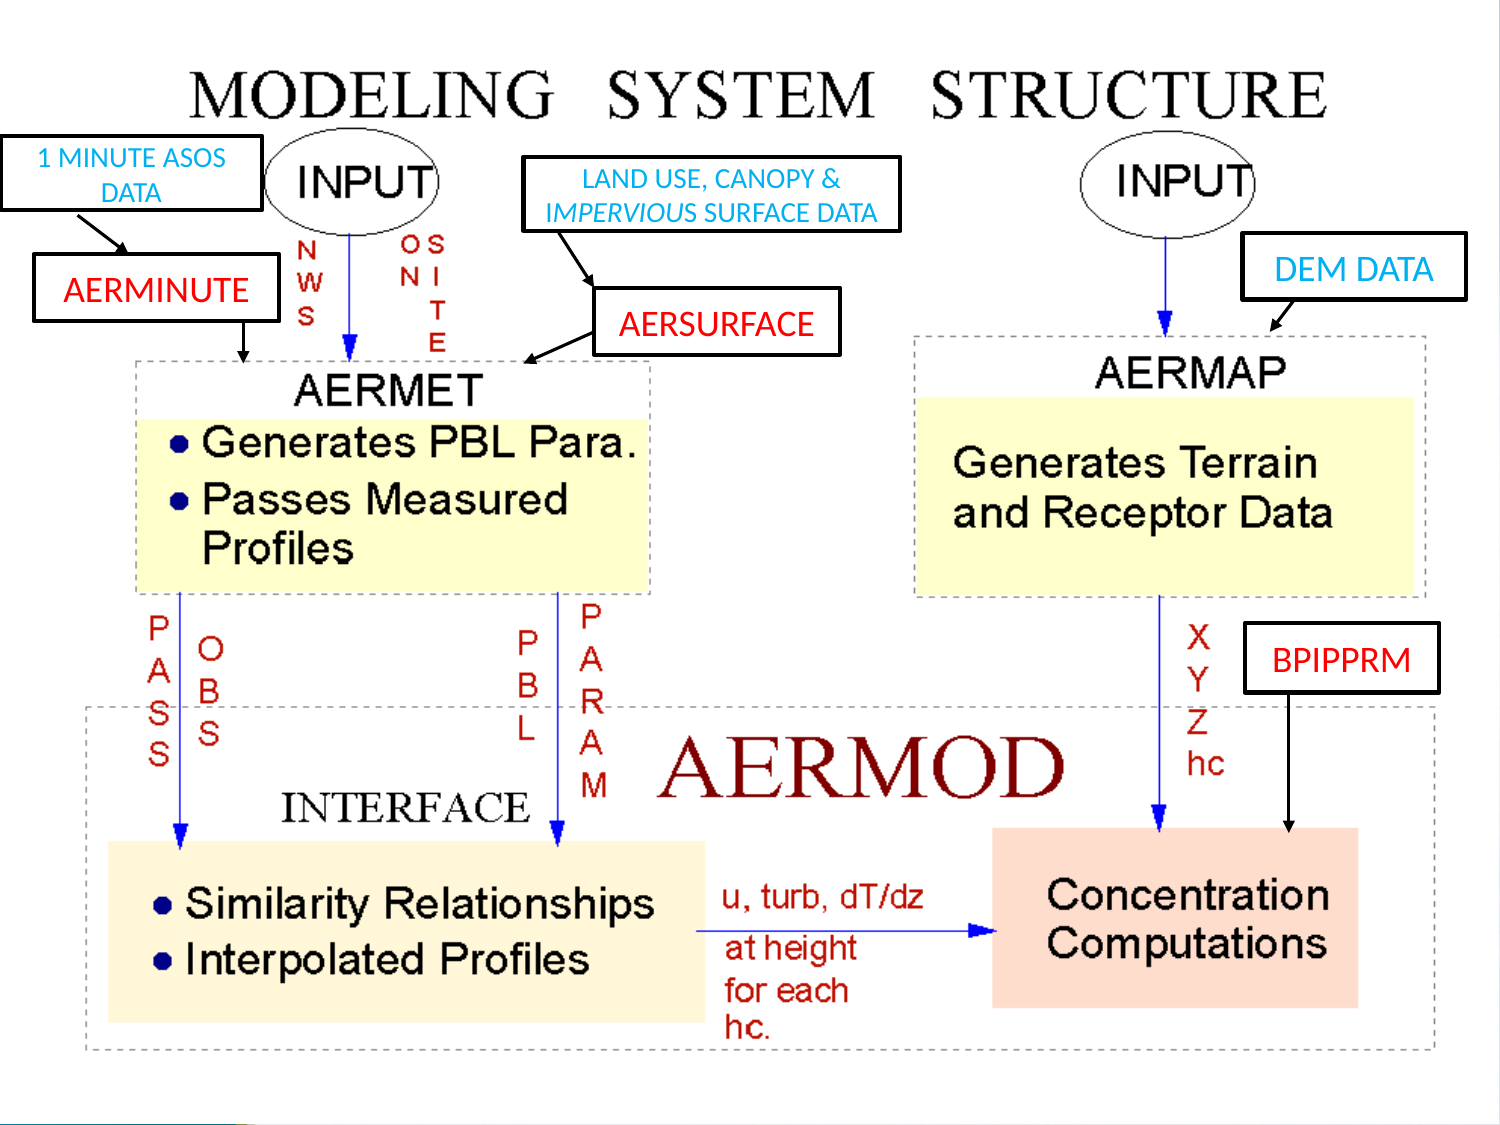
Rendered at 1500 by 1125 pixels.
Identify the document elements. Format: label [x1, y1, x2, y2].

text_box [77, 214, 130, 255]
text_box [558, 232, 595, 288]
text_box [523, 331, 595, 364]
text_box [1269, 298, 1295, 333]
picture [0, 0, 1500, 1125]
